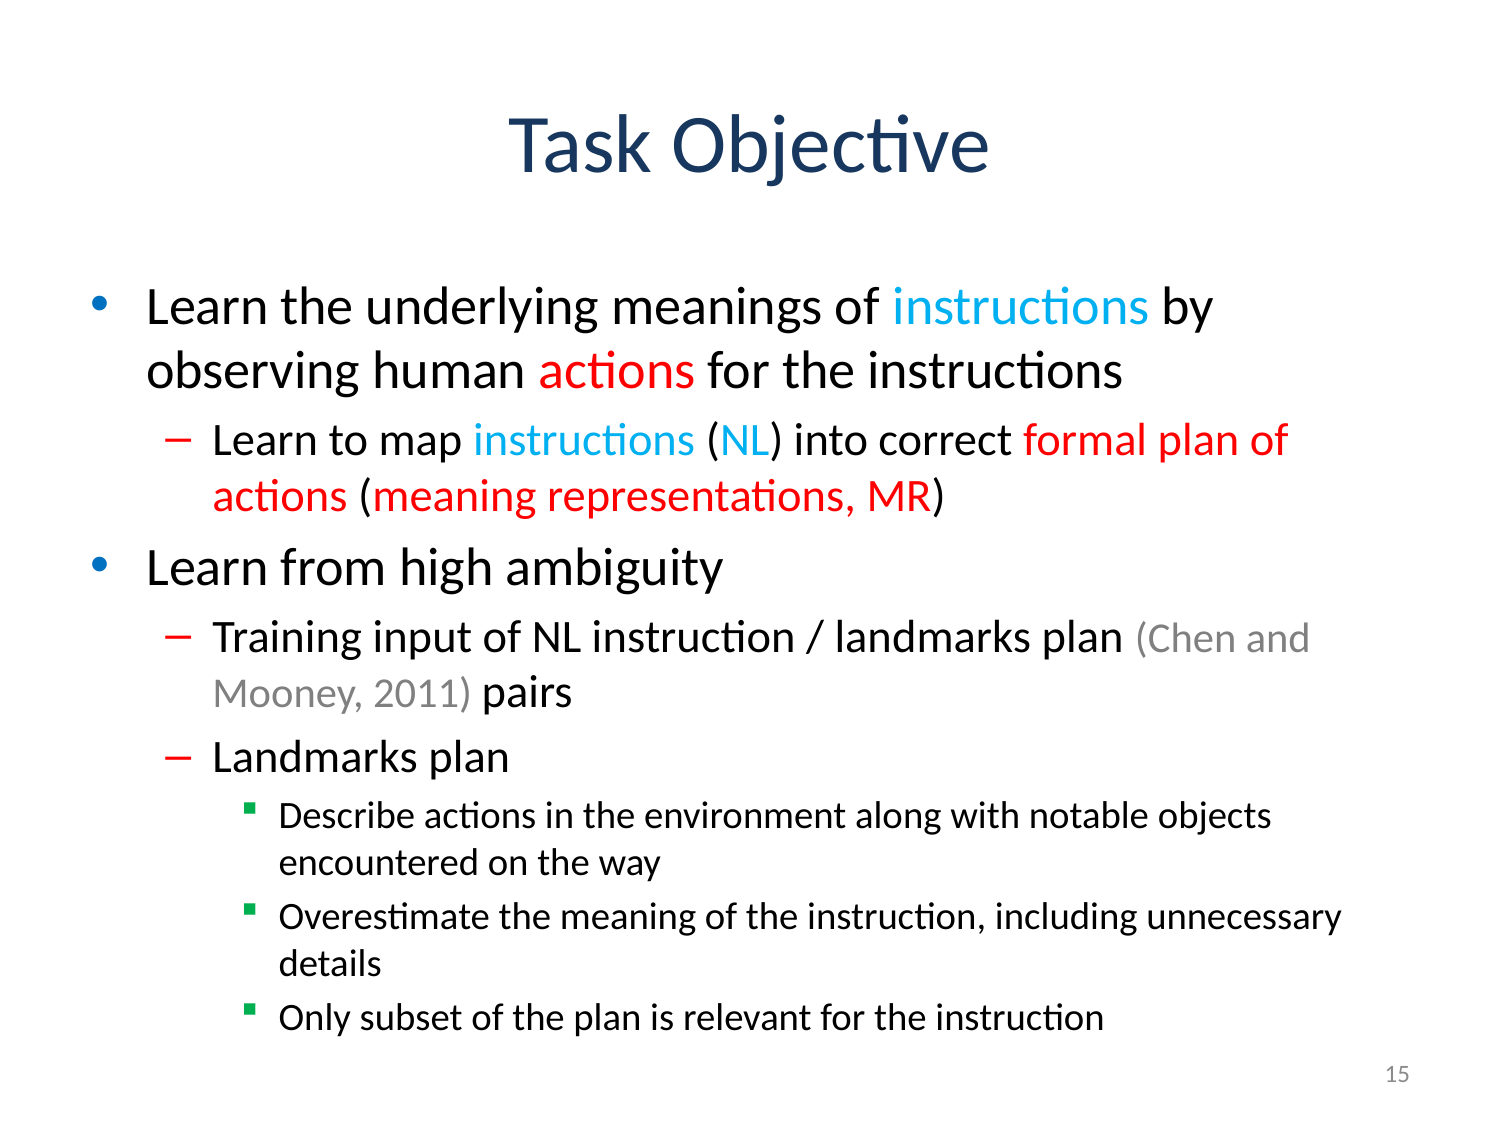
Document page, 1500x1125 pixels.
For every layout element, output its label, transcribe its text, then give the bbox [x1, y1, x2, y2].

list Learn the underlying meanings of instructions by observing human actions for the instructions Learn to map instructions (NL) into correct formal plan of actions (meaning representations, MR) Learn from high ambiguity Training input of NL instruction / landmarks plan (Chen and Mooney, 2011) pairs Landmarks plan Describe actions in the environment along with notable objects encountered on the way Overestimate the meaning of the instruction, including unnecessary details Only subset of the plan is relevant for the instruction [75, 262, 1425, 1047]
slide_number 15 [1074, 1042, 1425, 1103]
title Task Objective [75, 45, 1425, 233]
